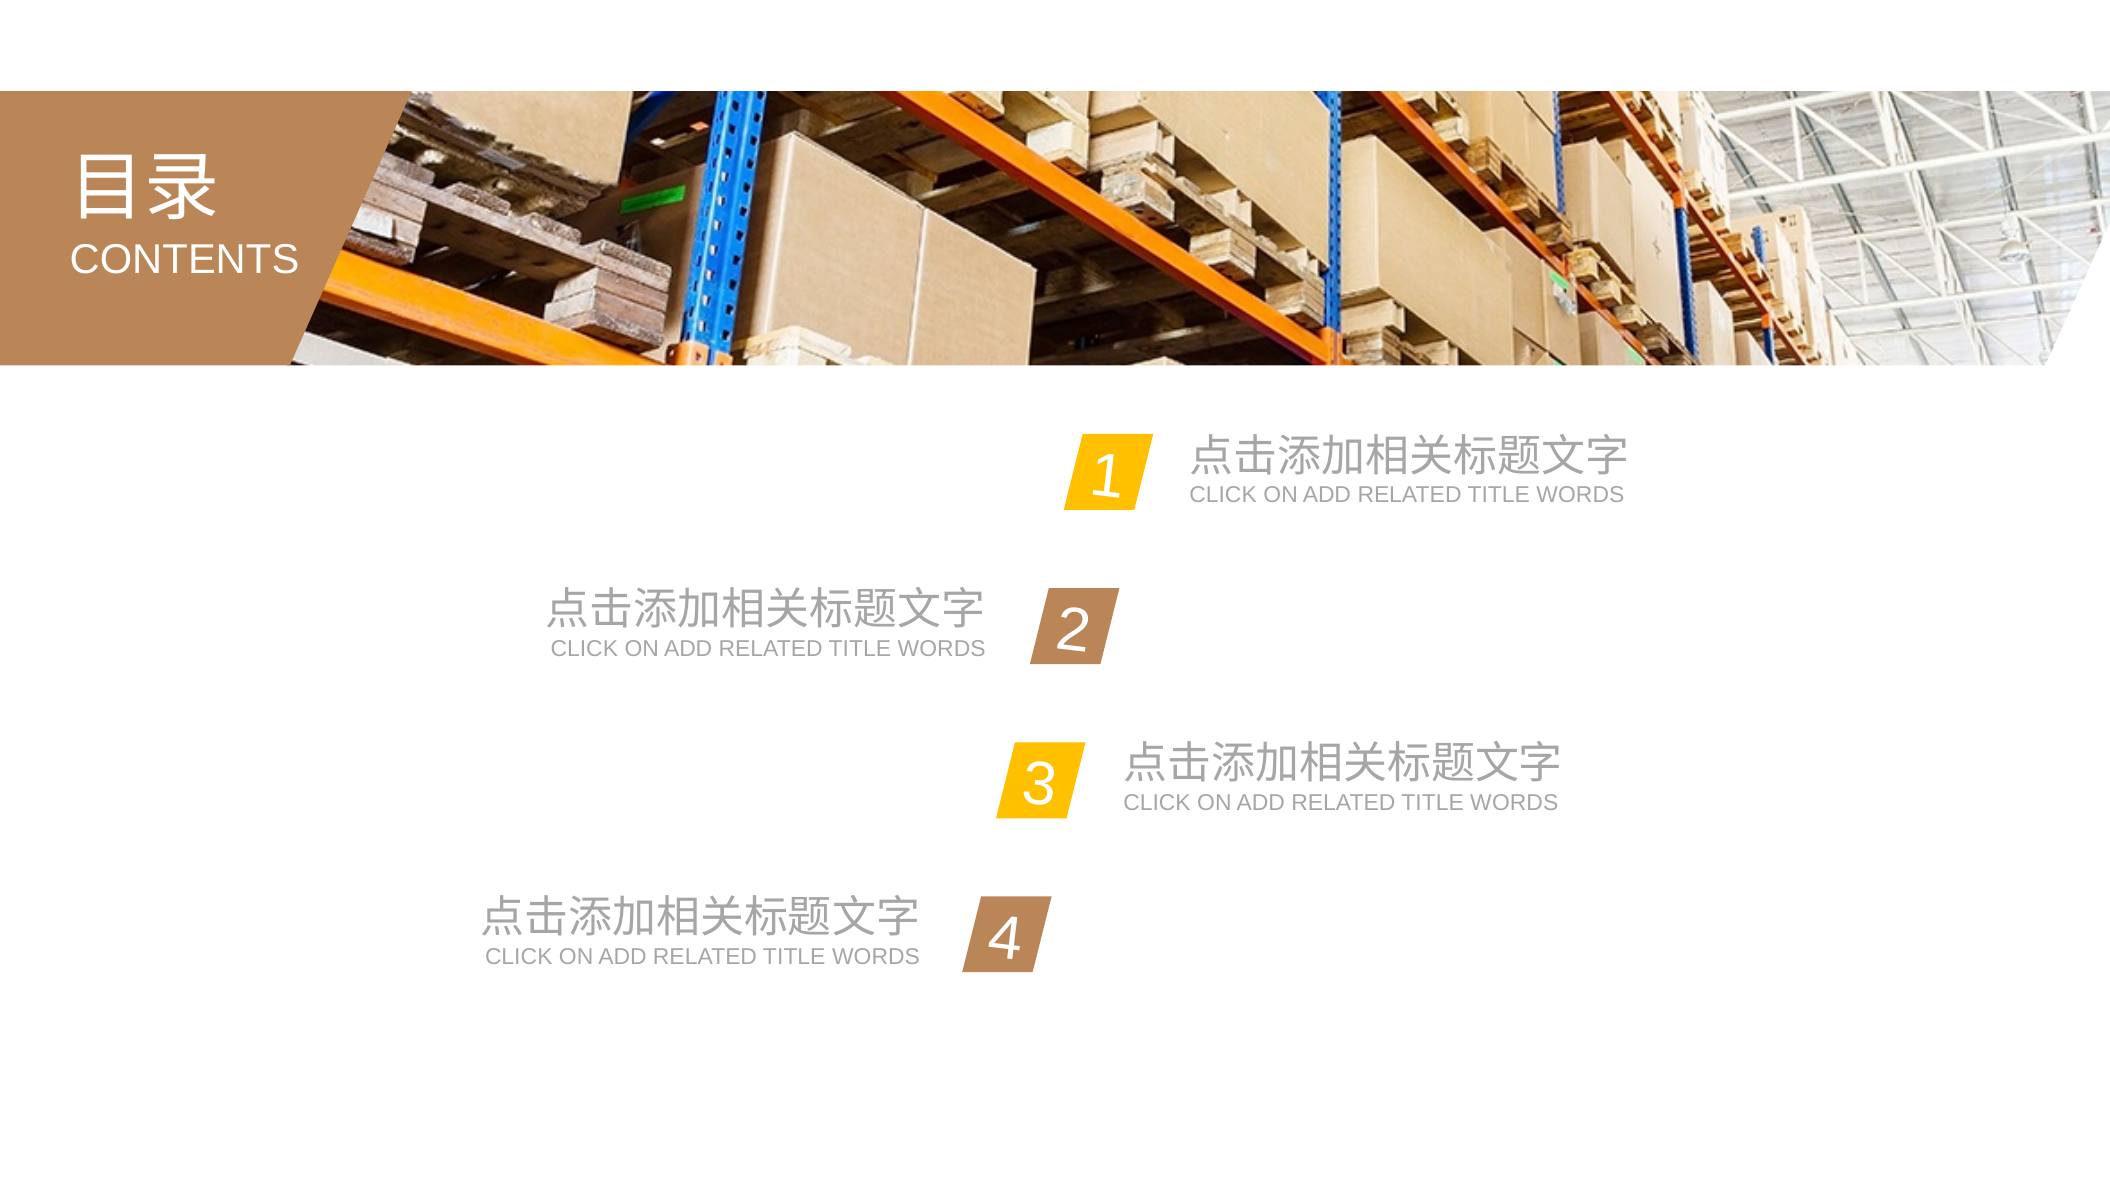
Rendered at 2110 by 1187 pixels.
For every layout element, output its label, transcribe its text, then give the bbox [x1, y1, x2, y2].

text_box 3 [996, 742, 1086, 819]
text_box 目录 [51, 130, 238, 236]
text_box [291, 89, 2110, 367]
text_box CONTENTS [69, 231, 300, 282]
text_box 点击添加相关标题文字 CLICK ON ADD RELATED TITLE WORDS [1123, 734, 1607, 815]
text_box 1 [1063, 433, 1154, 511]
text_box 4 [962, 896, 1052, 973]
text_box [0, 89, 414, 367]
text_box 2 [1029, 588, 1120, 665]
text_box 点击添加相关标题文字 CLICK ON ADD RELATED TITLE WORDS [1189, 427, 1673, 508]
text_box 点击添加相关标题文字 CLICK ON ADD RELATED TITLE WORDS [450, 888, 921, 970]
text_box 点击添加相关标题文字 CLICK ON ADD RELATED TITLE WORDS [515, 580, 986, 662]
